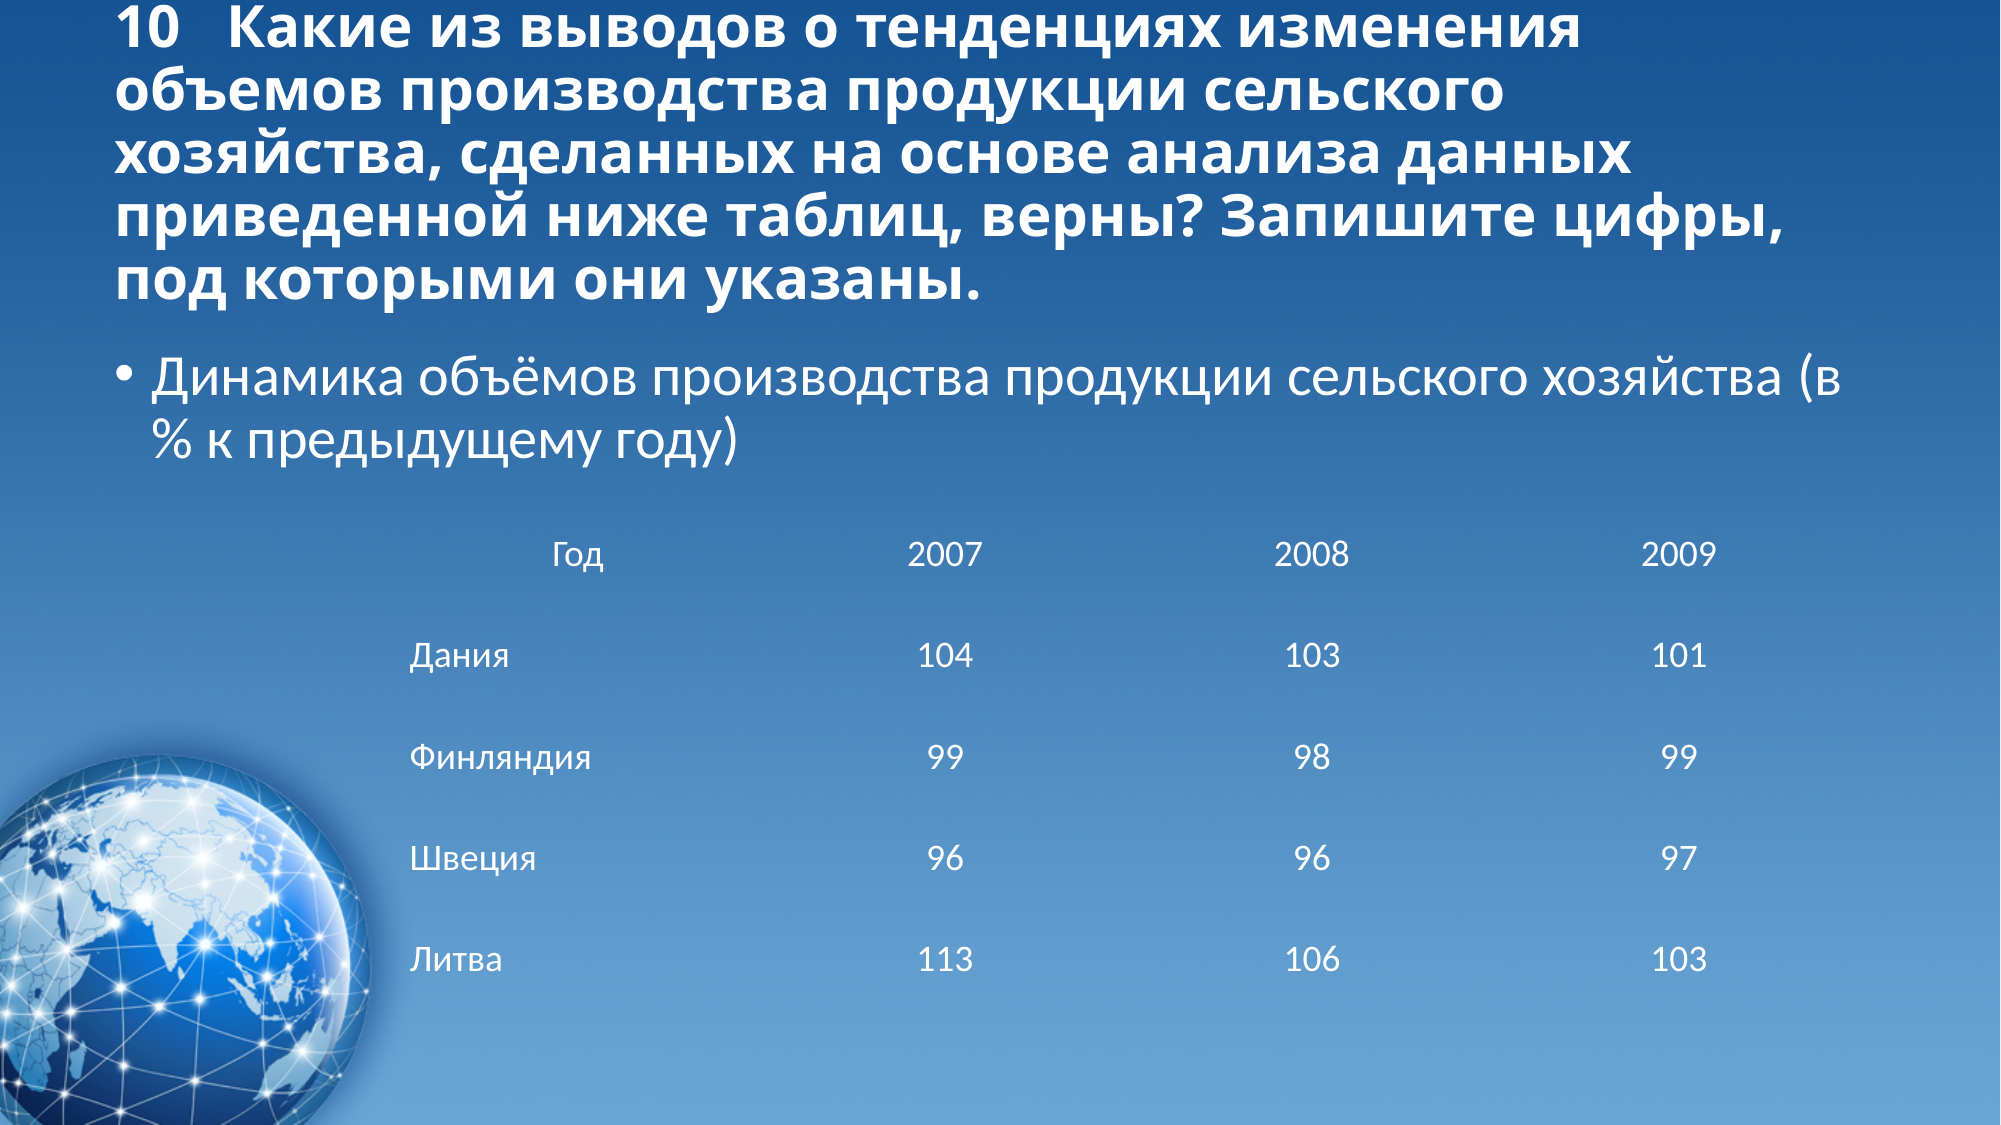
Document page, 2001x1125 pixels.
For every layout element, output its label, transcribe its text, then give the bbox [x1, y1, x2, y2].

title 10 Какие из выводов о тенденциях изменения объемов производства продукции сельского хозяйства, сделанных на основе анализа данных приведенной ниже таблиц, верны? Запишите цифры, под которыми они указаны. [99, 45, 1863, 264]
table_header 2007 [762, 506, 1128, 608]
picture [0, 0, 2001, 1125]
table_cell 104 [762, 608, 1128, 709]
table_header Год [395, 506, 762, 608]
table_cell 99 [762, 709, 1128, 810]
table_header 2009 [1495, 506, 1862, 608]
table_cell 96 [762, 810, 1128, 912]
table_cell Дания [395, 608, 762, 709]
table_cell 96 [1128, 810, 1495, 912]
table_cell 113 [762, 912, 1128, 1013]
table_header 2008 [1128, 506, 1495, 608]
table_cell 103 [1128, 608, 1495, 709]
table_cell Финляндия [395, 709, 762, 810]
table_cell Швеция [395, 810, 762, 912]
list Динамика объёмов производства продукции сельского хозяйства (в % к предыдущему году) [99, 337, 1863, 1014]
table_cell 101 [1495, 608, 1862, 709]
table_cell 103 [1495, 912, 1862, 1013]
table_cell 97 [1495, 810, 1862, 912]
table_cell 98 [1128, 709, 1495, 810]
table_cell 106 [1128, 912, 1495, 1013]
table_cell 99 [1495, 709, 1862, 810]
table_cell Литва [395, 912, 762, 1013]
